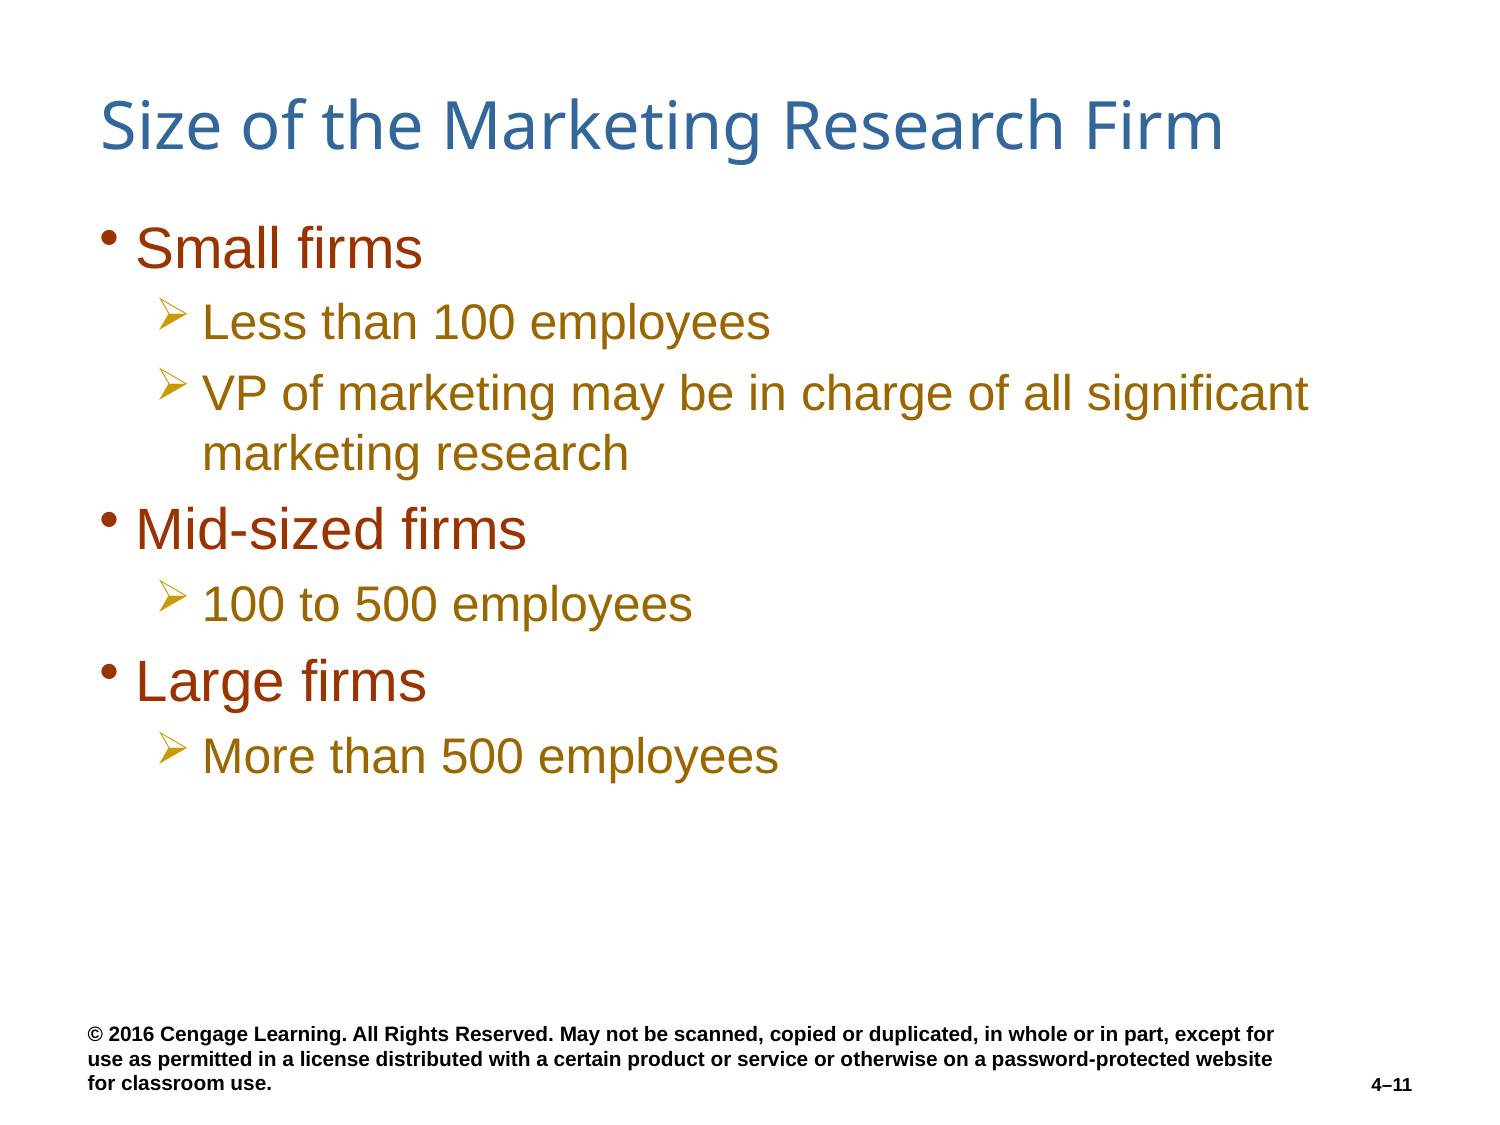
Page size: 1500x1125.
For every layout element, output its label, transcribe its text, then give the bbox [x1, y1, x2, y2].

list Small firms Less than 100 employees VP of marketing may be in charge of all significant marketing research Mid-sized firms 100 to 500 employees Large firms More than 500 employees [84, 202, 1414, 1013]
title Size of the Marketing Research Firm [85, 75, 1411, 171]
slide_number 4–11 [1050, 1042, 1413, 1103]
footer © 2016 Cengage Learning. All Rights Reserved. May not be scanned, copied or duplicated, in whole or in part, except for use as permitted in a license distributed with a certain product or service or otherwise on a password-protected website for classroom use. [87, 1057, 1050, 1103]
